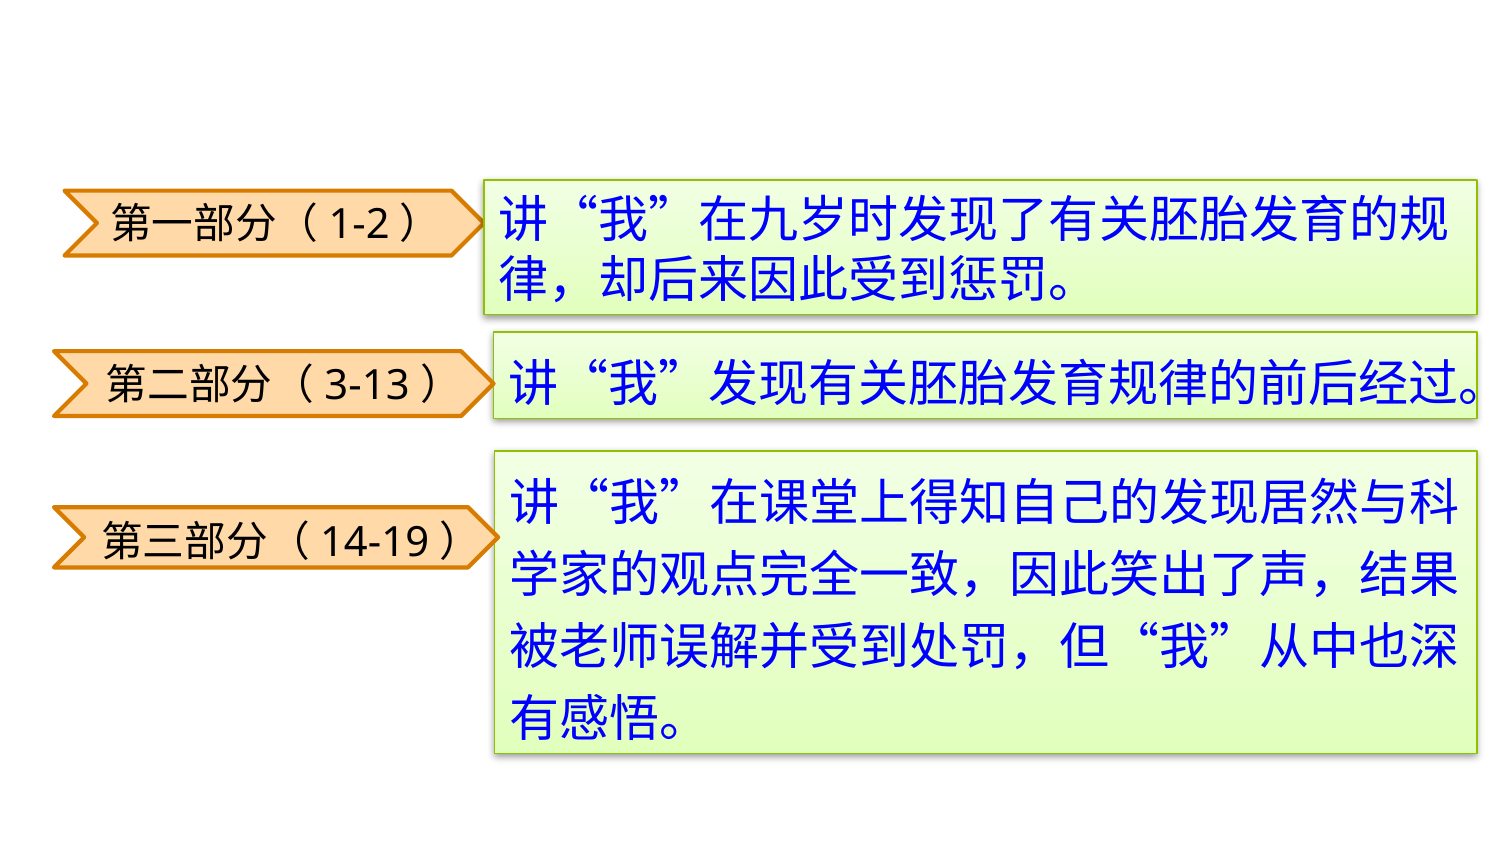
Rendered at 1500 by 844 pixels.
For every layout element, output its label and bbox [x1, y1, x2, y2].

text_box [64, 174, 1478, 317]
text_box [53, 450, 1478, 757]
text_box [53, 331, 1478, 450]
